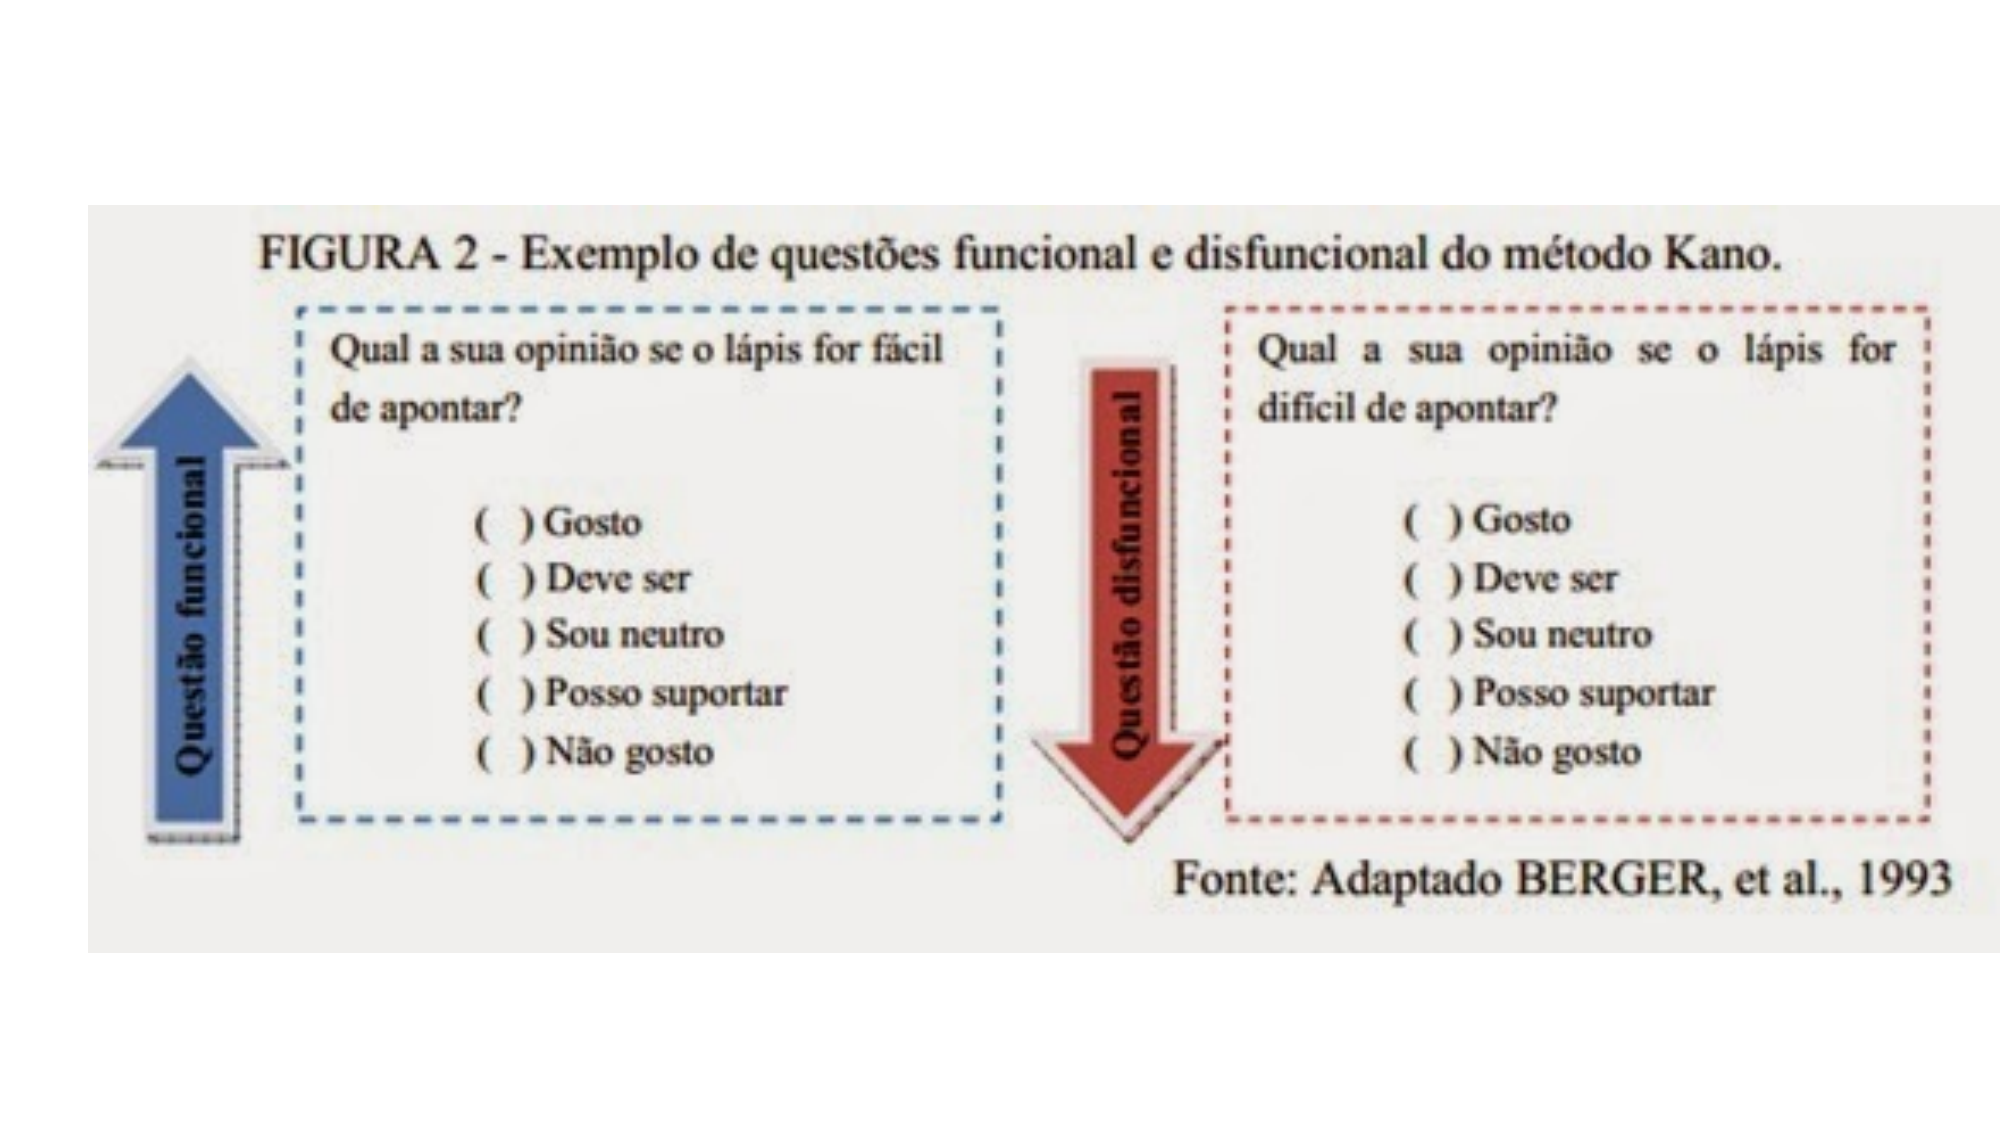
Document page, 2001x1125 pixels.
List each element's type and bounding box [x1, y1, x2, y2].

picture [88, 205, 2000, 953]
